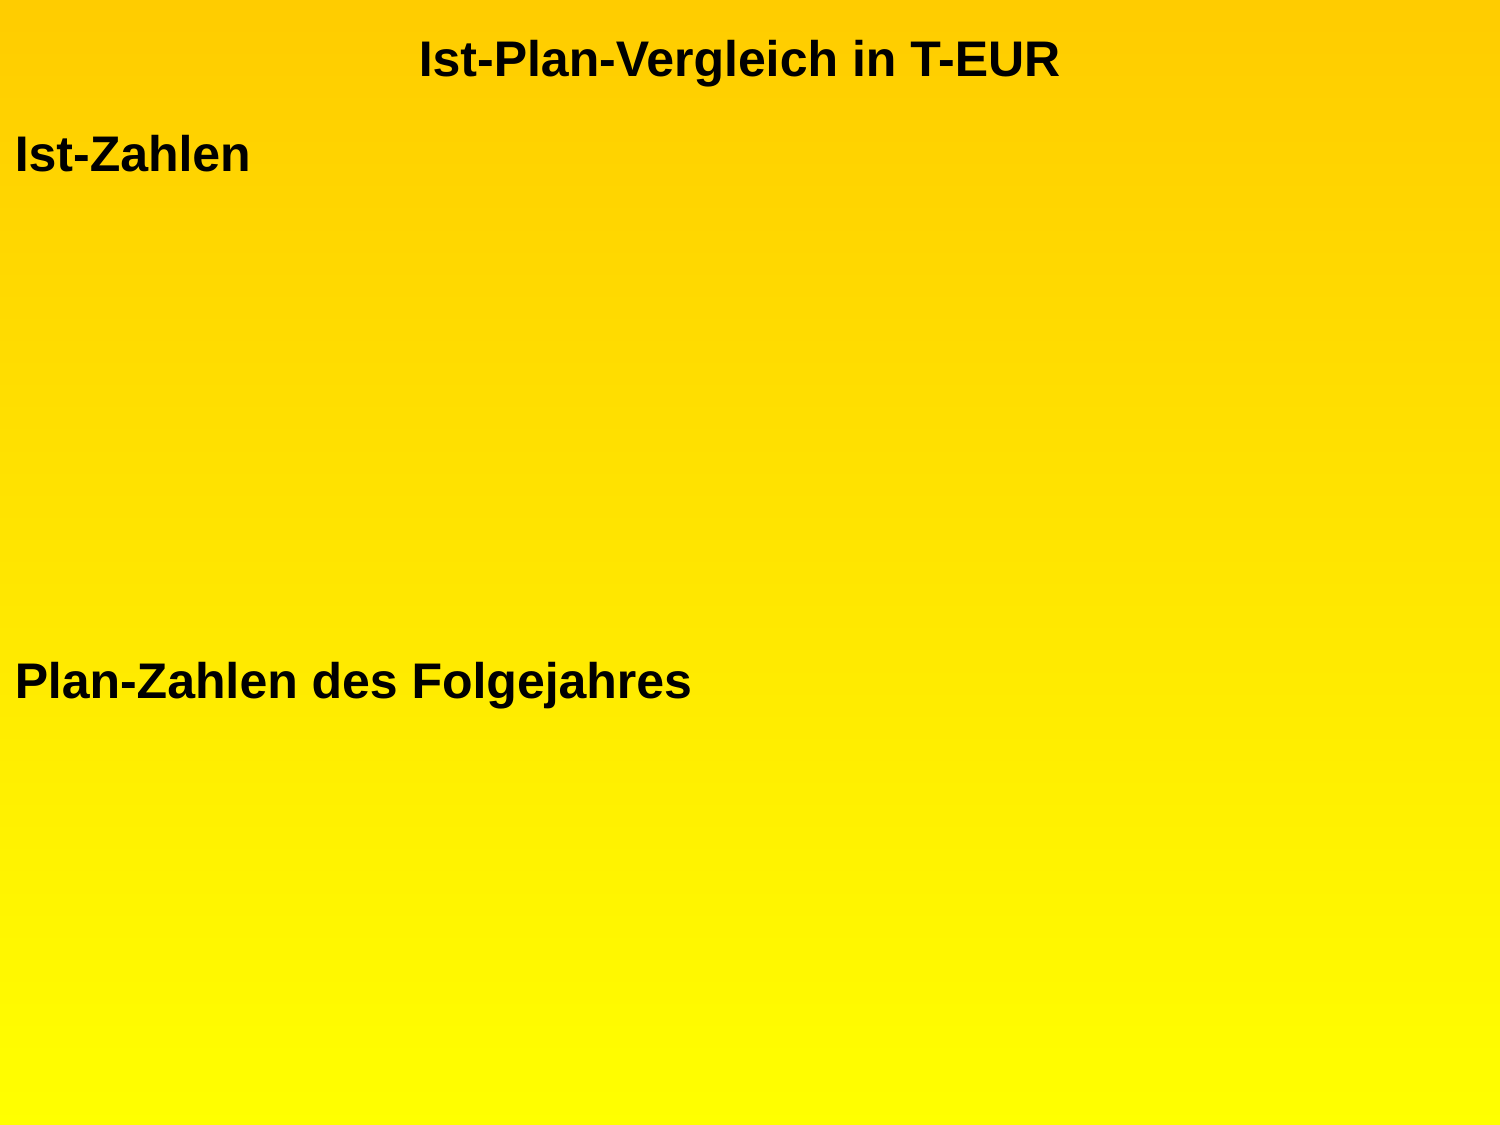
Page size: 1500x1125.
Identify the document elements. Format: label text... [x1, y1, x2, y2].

title Ist-Plan-Vergleich in T-EUR [64, 0, 1415, 114]
text_box Ist-Zahlen [0, 113, 355, 189]
text_box Plan-Zahlen des Folgejahres [0, 641, 863, 717]
